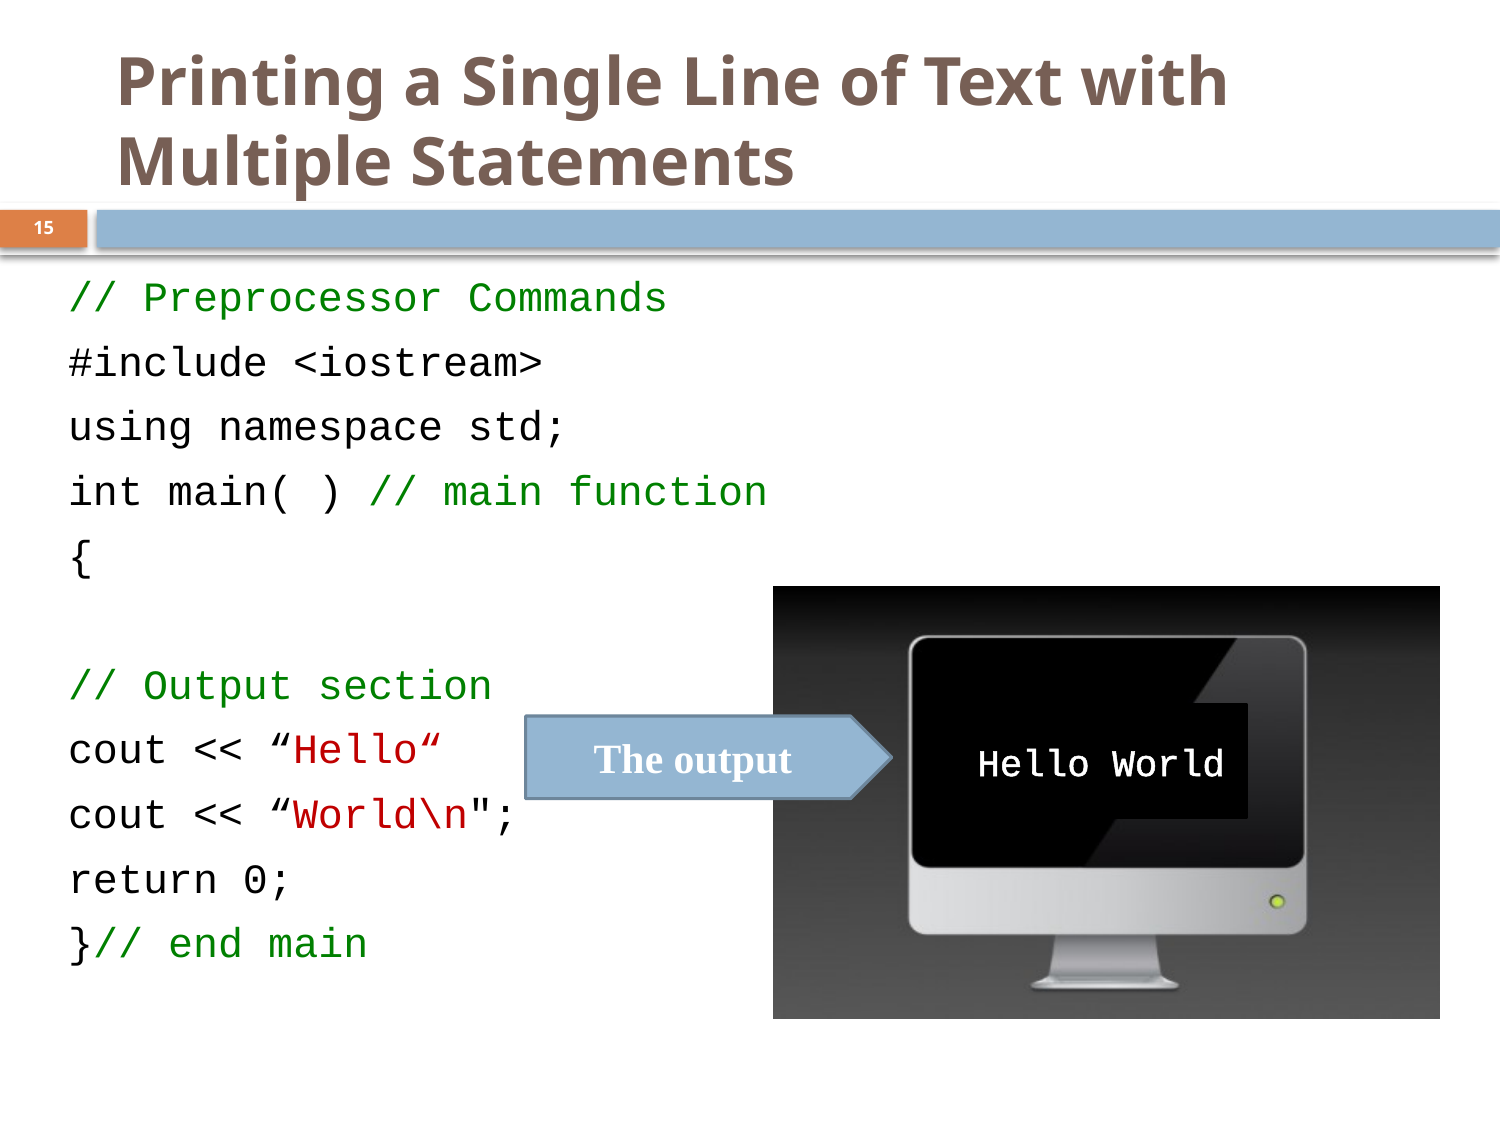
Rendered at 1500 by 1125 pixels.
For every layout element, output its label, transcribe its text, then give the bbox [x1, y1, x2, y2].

text_box The output [524, 714, 767, 801]
picture [773, 585, 1440, 1019]
list // Preprocessor Commands #include <iostream> using namespace std; int main( ) // main function { // Output section cout << “Hello“ cout << “World\n"; return 0; }// end main [52, 262, 1459, 1001]
slide_number 15 [0, 208, 88, 249]
title Printing a Single Line of Text with Multiple Statements [100, 37, 1439, 201]
